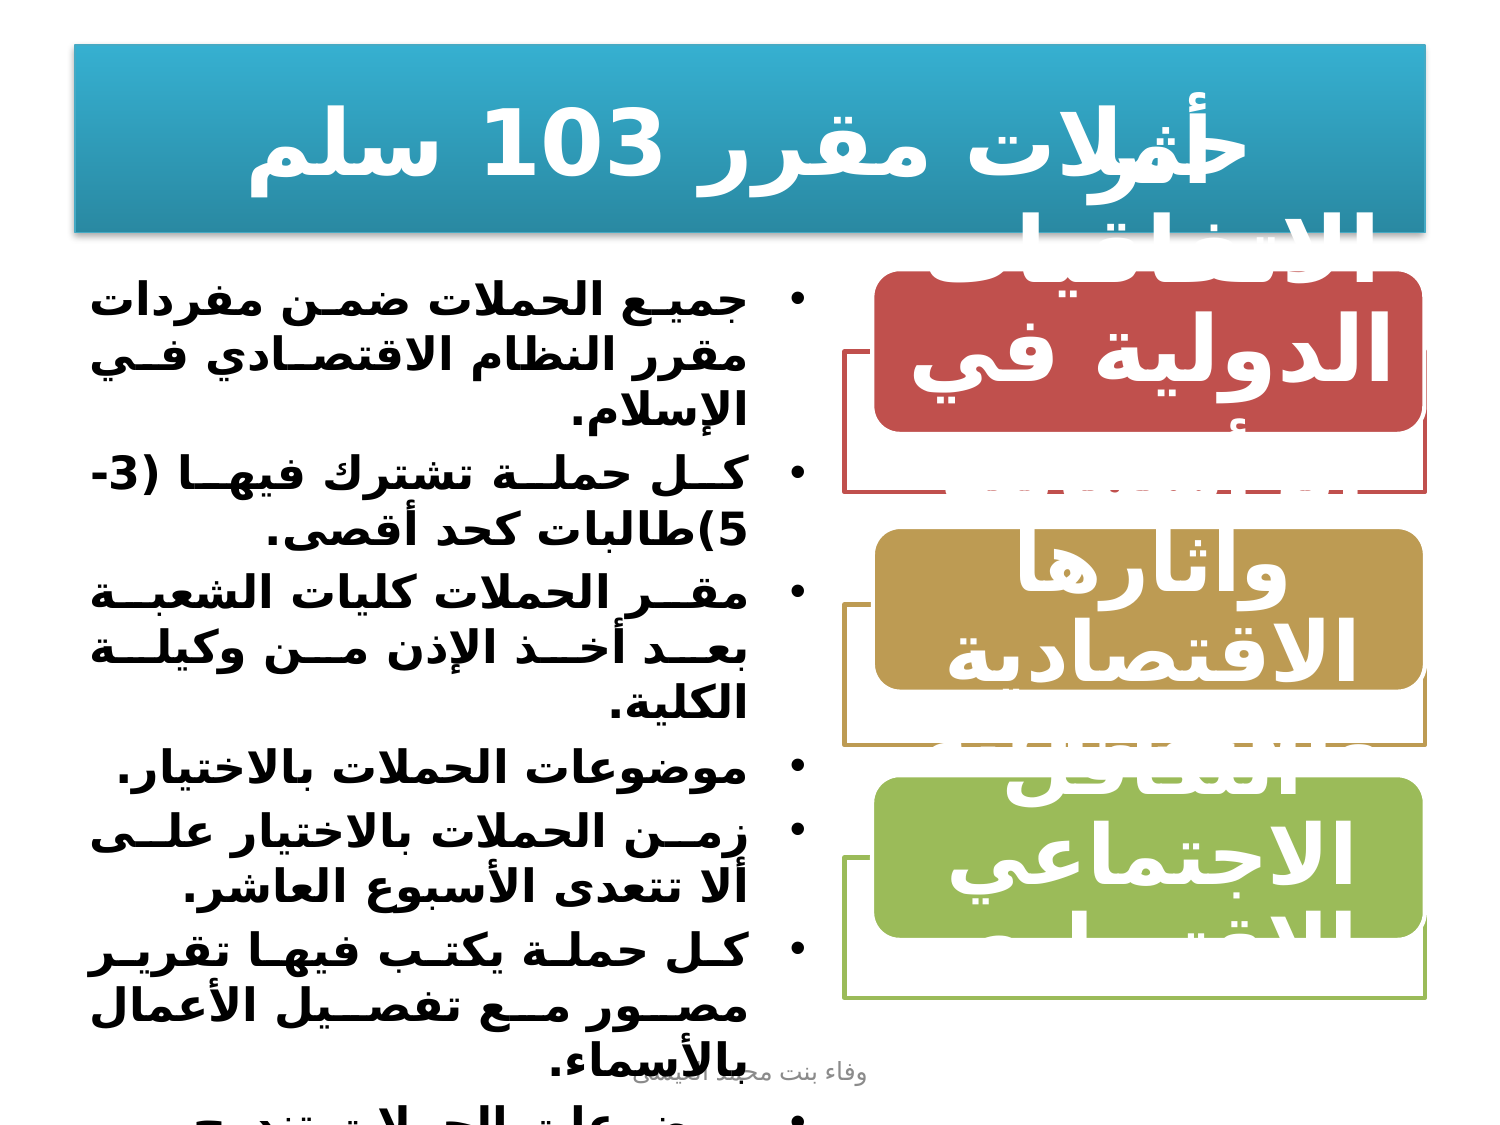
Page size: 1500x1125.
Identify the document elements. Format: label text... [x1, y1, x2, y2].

footer وفاء بنت محمد العيسى [512, 1042, 988, 1103]
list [844, 262, 1426, 1006]
list جميع الحملات ضمن مفردات مقرر النظام الاقتصادي في الإسلام. كل حملة تشترك فيها (3-5)طالبات كحد أقصى. مقر الحملات كليات الشعبة بعد أخذ الإذن من وكيلة الكلية. موضوعات الحملات بالاختيار. زمن الحملات بالاختيار على ألا تتعدى الأسبوع العاشر. كل حملة يكتب فيها تقرير مصور مع تفصيل الأعمال بالأسماء. موضوعات الحملات تندرج ضمن المحاور المطروحة ويمكن طرح موضوع من الطالبات في ذات المحور. [75, 262, 821, 1005]
title حملات مقرر 103 سلم [74, 44, 1426, 233]
